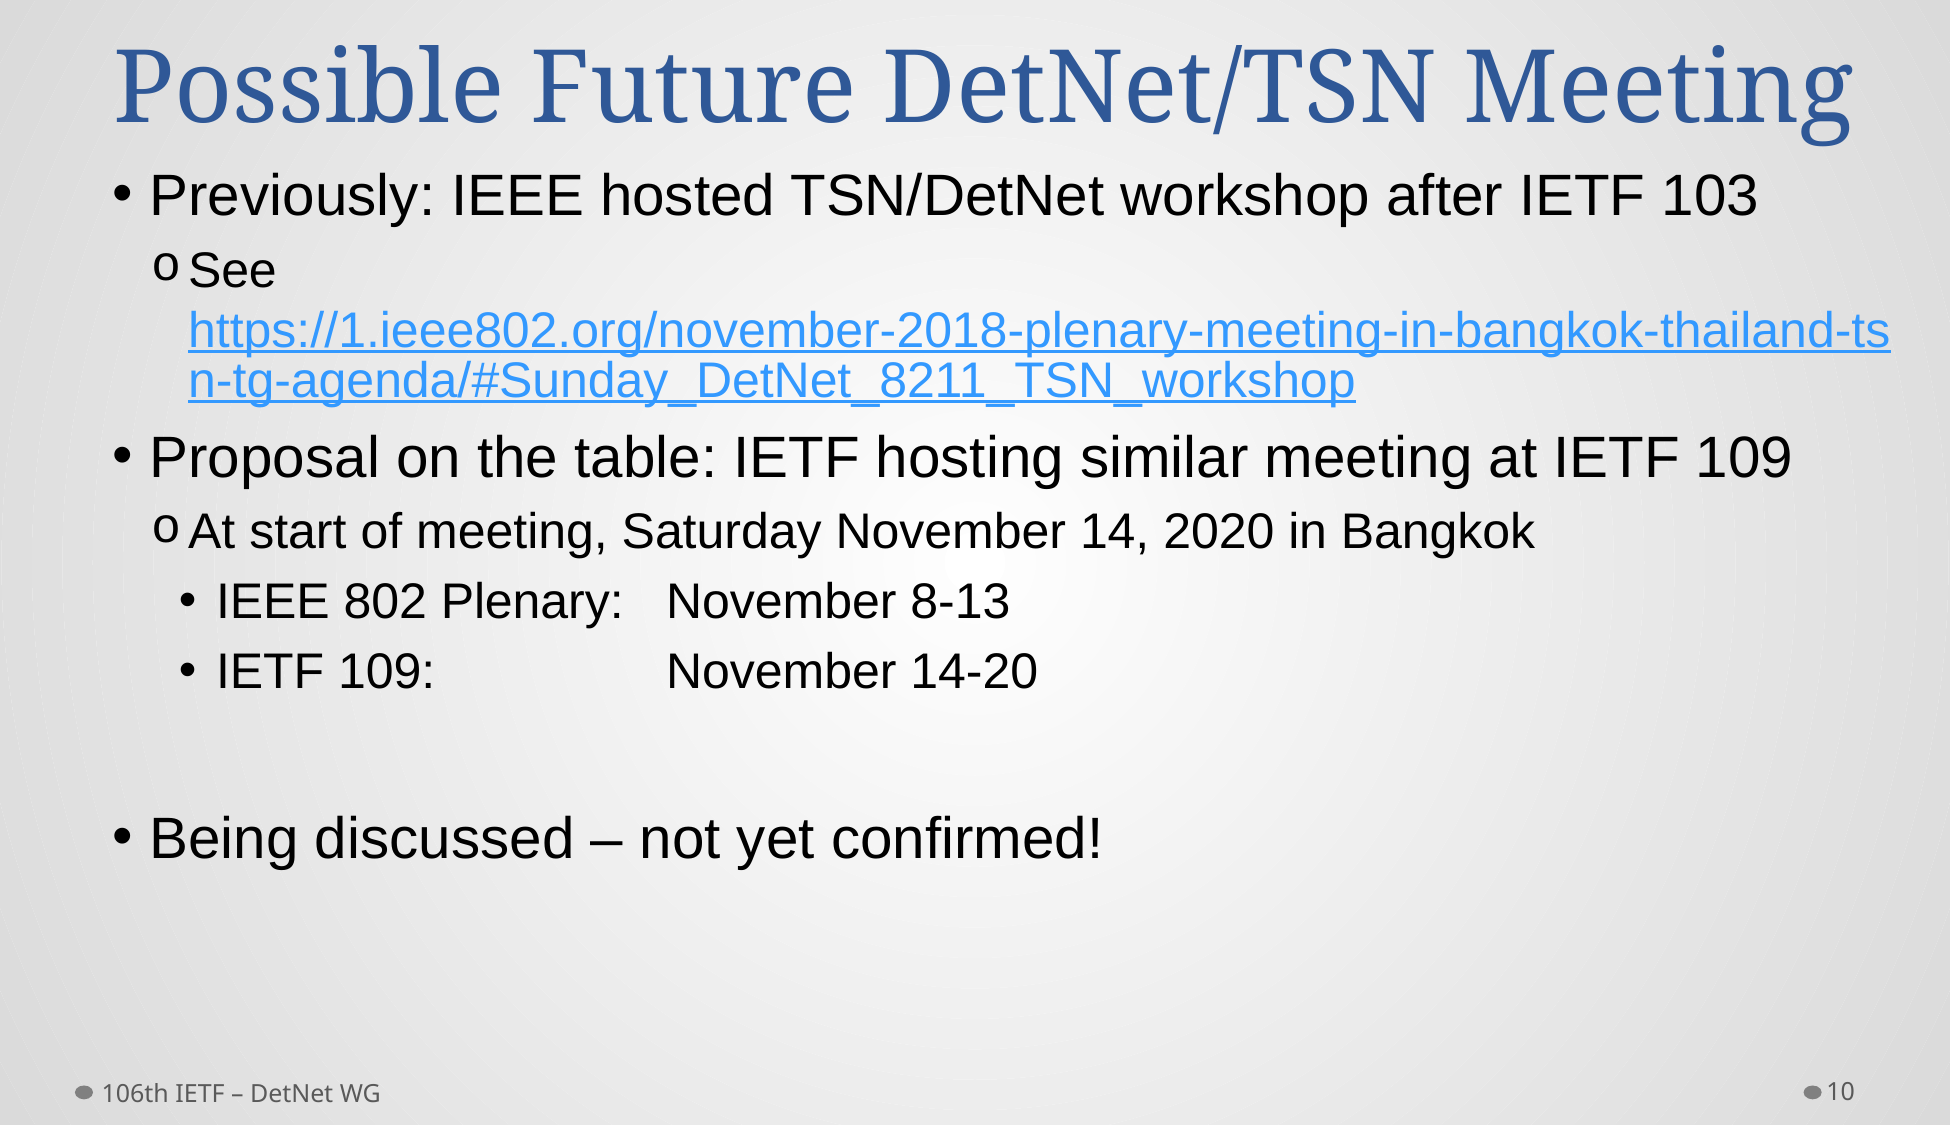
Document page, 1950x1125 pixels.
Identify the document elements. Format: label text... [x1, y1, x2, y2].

list Previously: IEEE hosted TSN/DetNet workshop after IETF 103 See https://1.ieee802.org/november-2018-plenary-meeting-in-bangkok-thailand-tsn-tg-agenda/#Sunday_DetNet_8211_TSN_workshop Proposal on the table: IETF hosting similar meeting at IETF 109 At start of meeting, Saturday November 14, 2020 in Bangkok IEEE 802 Plenary: November 8-13 IETF 109: November 14-20 Being discussed – not yet confirmed! [97, 149, 1932, 1063]
slide_number 10 [1821, 1062, 1942, 1123]
footer 106th IETF – DetNet WG [94, 1062, 702, 1123]
title Possible Future DetNet/TSN Meeting [18, 0, 1950, 150]
